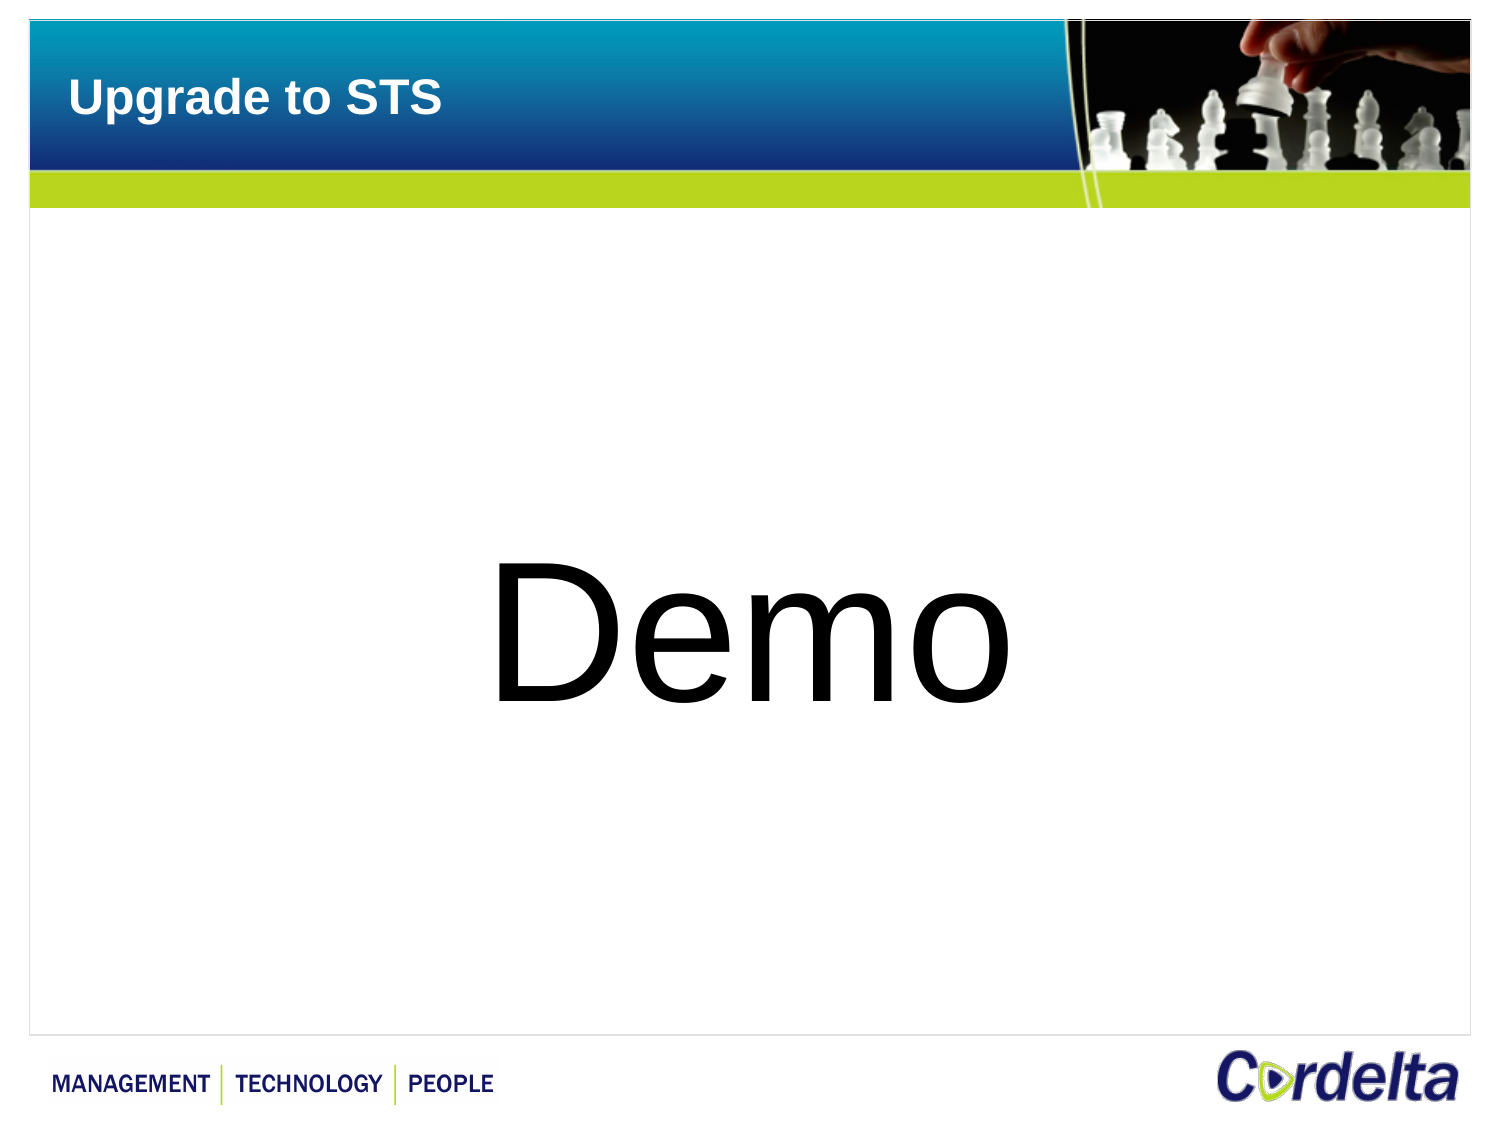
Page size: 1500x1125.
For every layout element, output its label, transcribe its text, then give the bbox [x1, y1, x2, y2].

picture [48, 1055, 498, 1105]
list Demo [100, 243, 1400, 1000]
picture [1207, 1046, 1469, 1104]
title Upgrade to STS [53, 57, 1010, 143]
picture [30, 21, 1470, 208]
picture [28, 19, 1472, 208]
